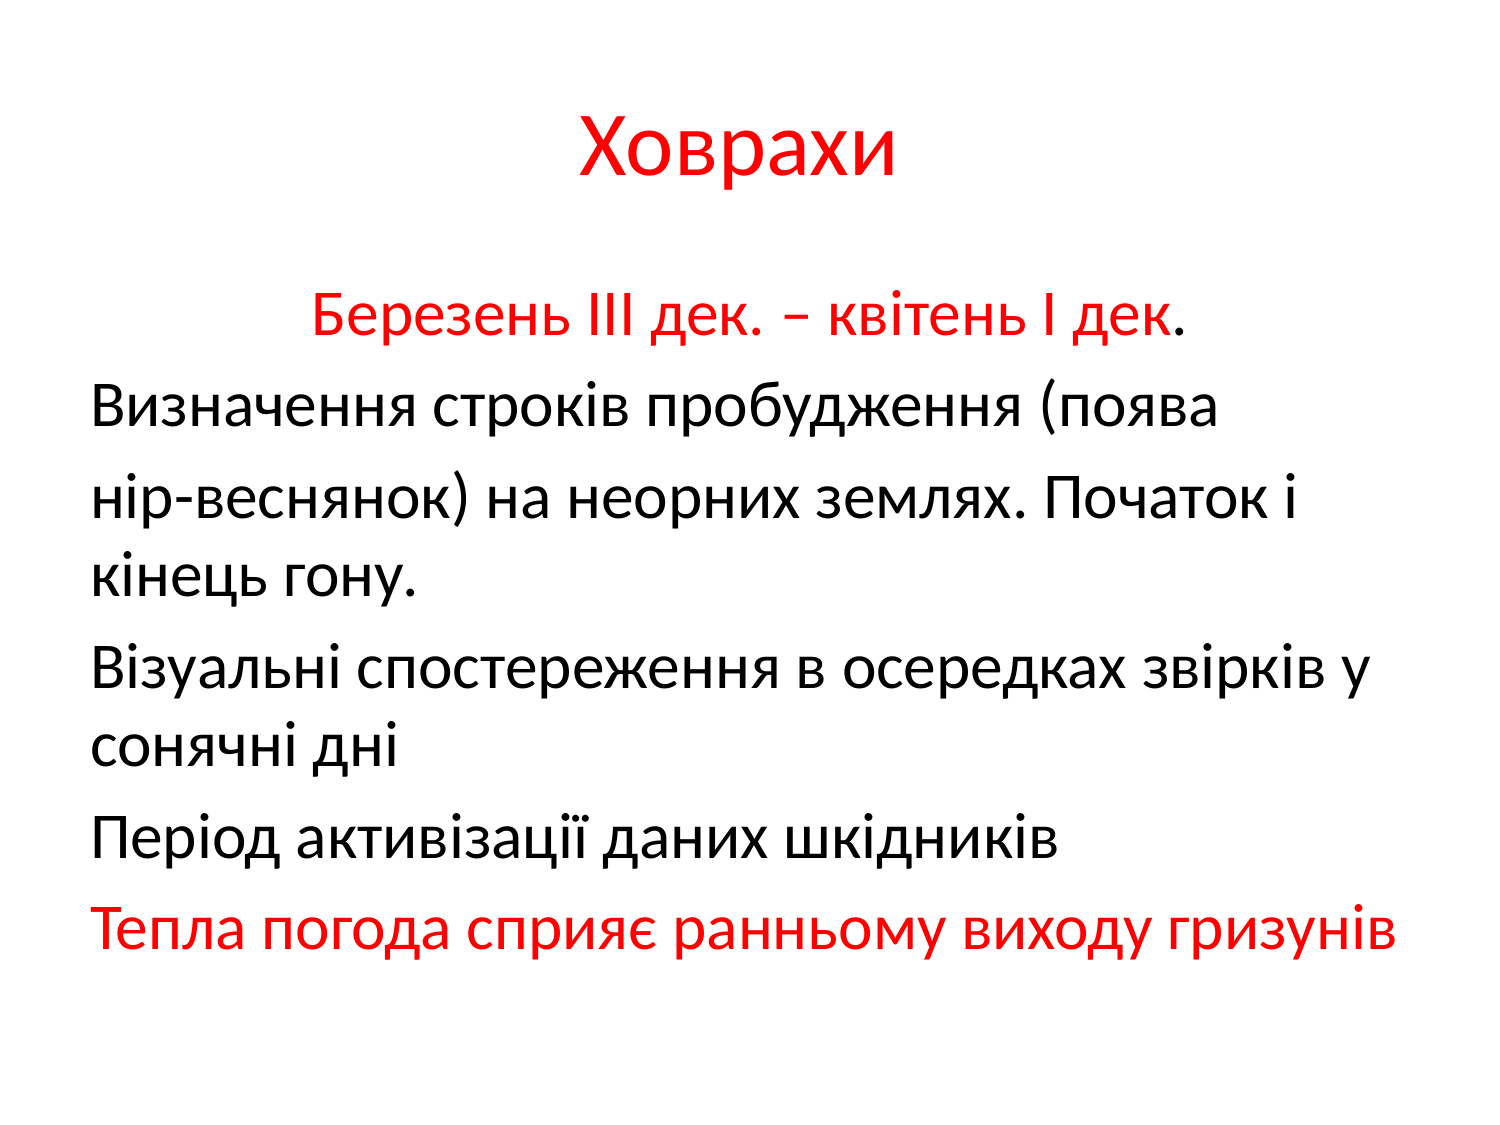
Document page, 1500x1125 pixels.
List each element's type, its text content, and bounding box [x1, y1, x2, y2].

list Березень ІІІ дек. – квітень І дек. Визначення строків пробудження (поява нір-веснянок) на неорних землях. Початок і кінець гону. Візуальні спостереження в осередках звірків у сонячні дні Період активізації даних шкідників Тепла погода сприяє ранньому виходу гризунів [75, 262, 1425, 1005]
title Ховрахи [75, 45, 1425, 233]
